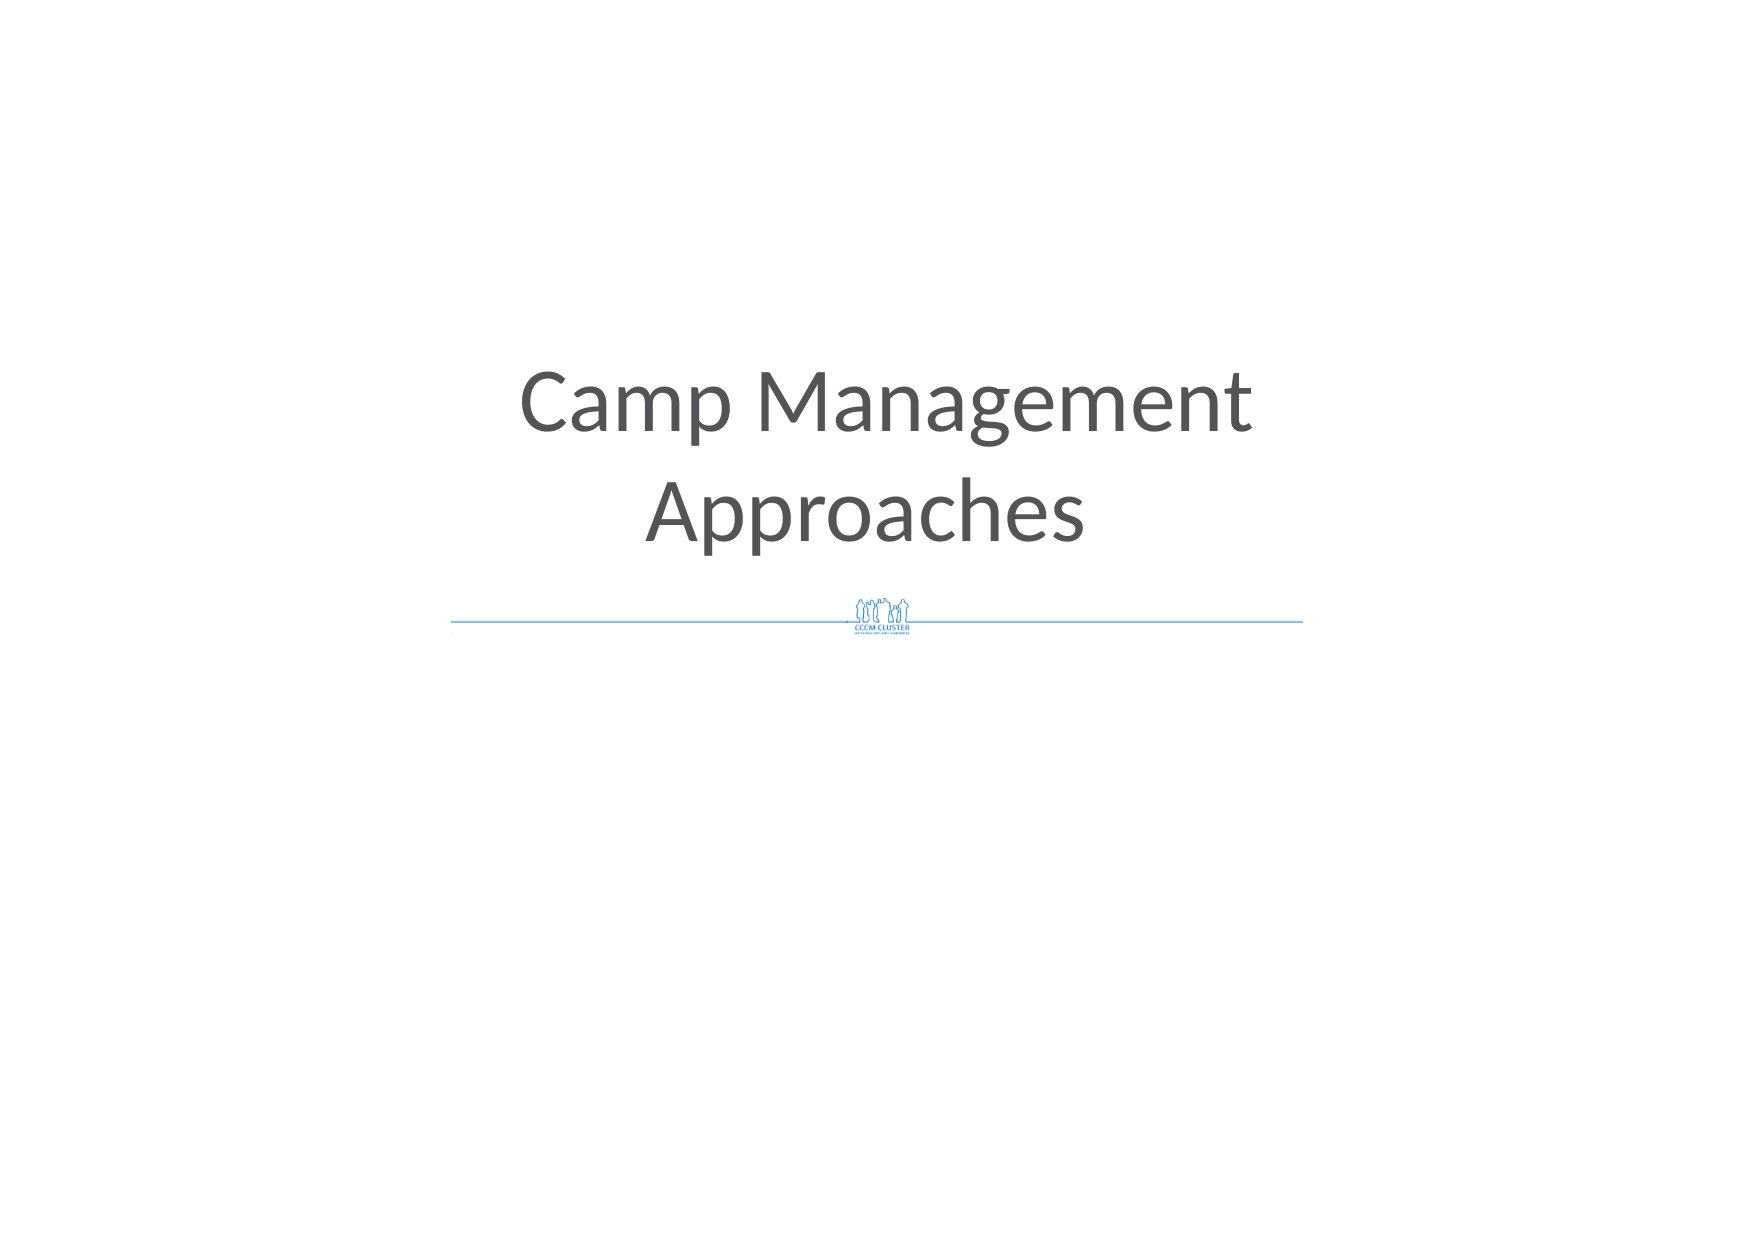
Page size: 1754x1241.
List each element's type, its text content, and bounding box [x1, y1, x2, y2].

text_box Camp Management Approaches [302, 331, 1472, 581]
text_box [451, 598, 1303, 635]
